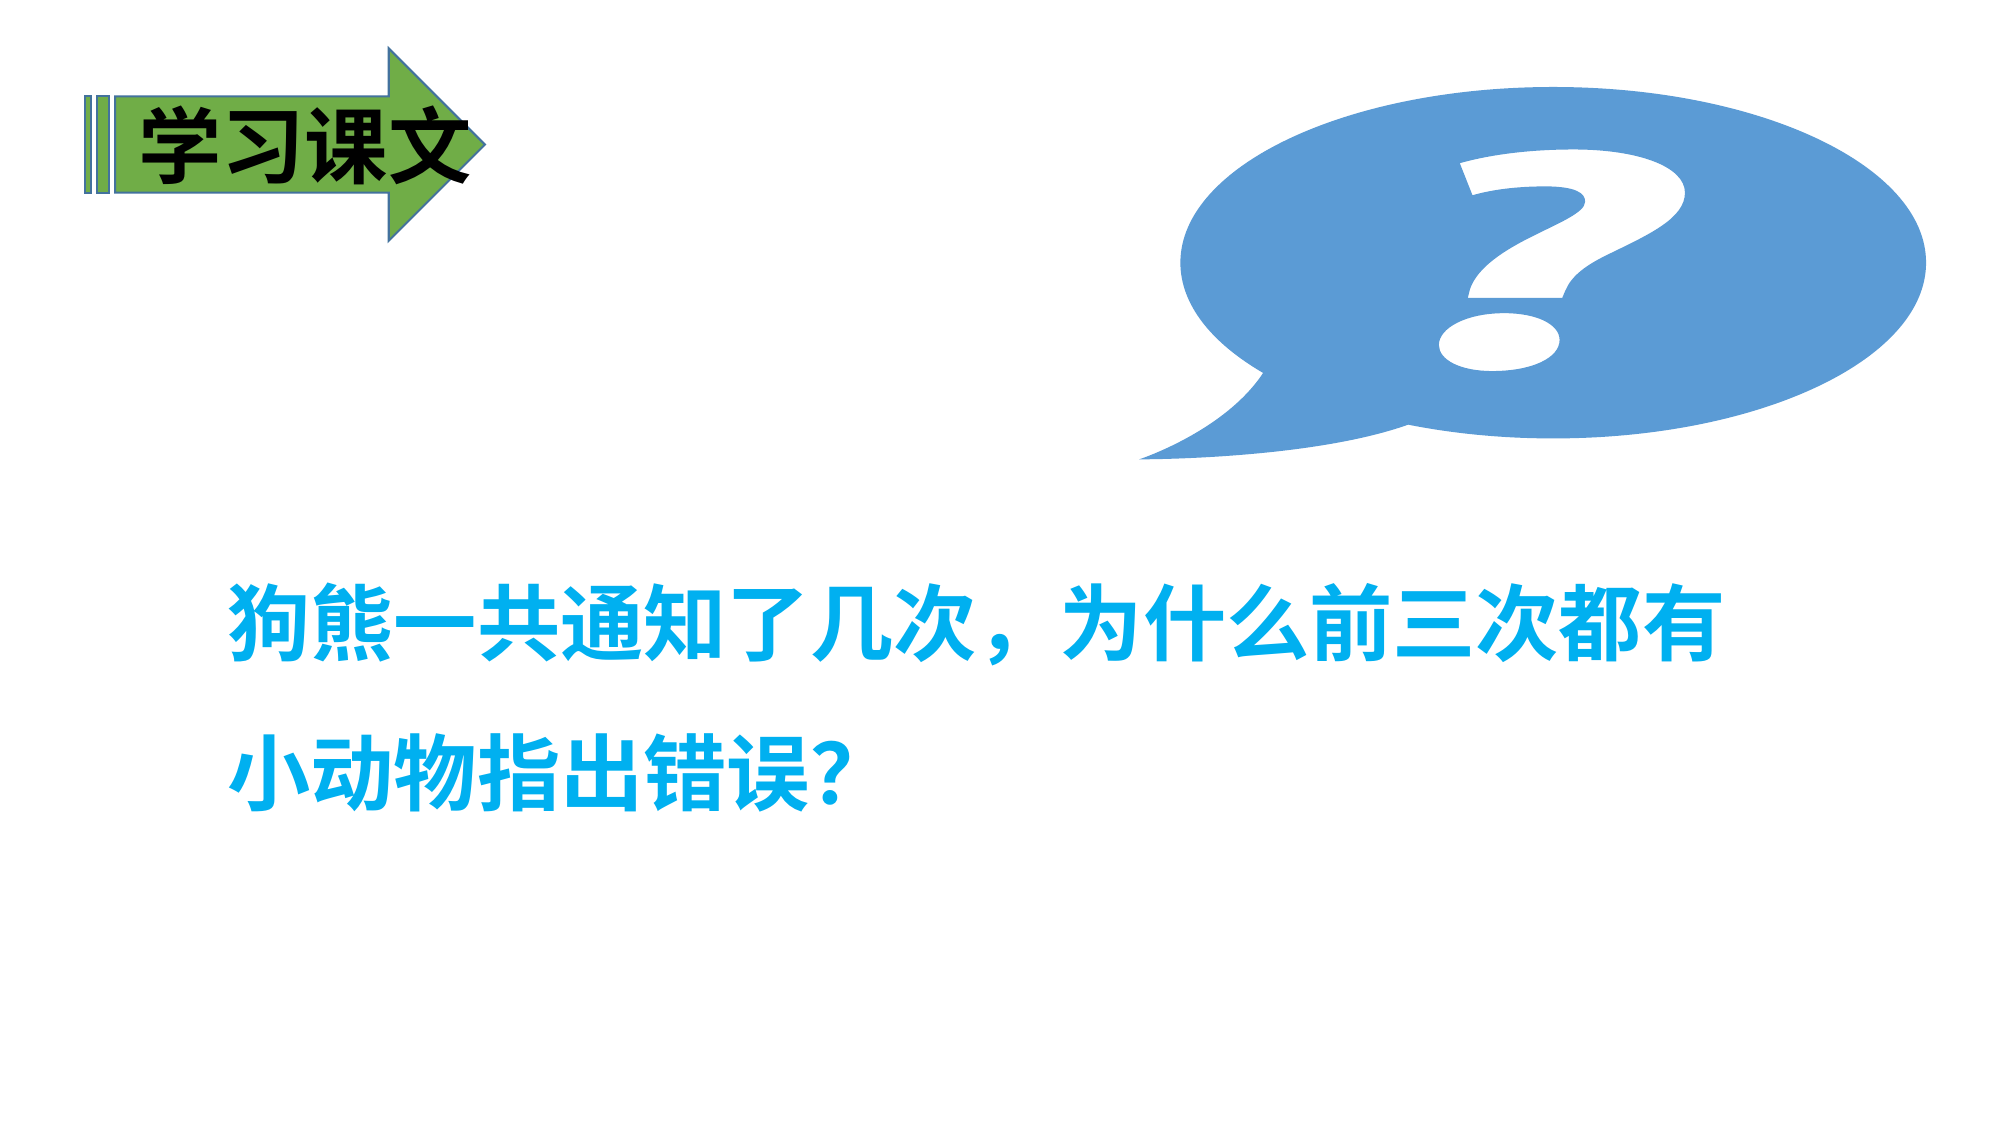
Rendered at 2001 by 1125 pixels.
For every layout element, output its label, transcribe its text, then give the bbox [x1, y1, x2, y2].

text_box 狗熊一共通知了几次，为什么前三次都有小动物指出错误？ [212, 514, 1788, 830]
text_box [387, 45, 429, 87]
text_box [96, 95, 110, 194]
text_box 学习课文 [123, 87, 1513, 202]
text_box [84, 95, 92, 194]
text_box 学习课文 [1461, 150, 1552, 194]
text_box [114, 95, 123, 194]
text_box [387, 202, 429, 244]
text_box [1139, 86, 1927, 460]
